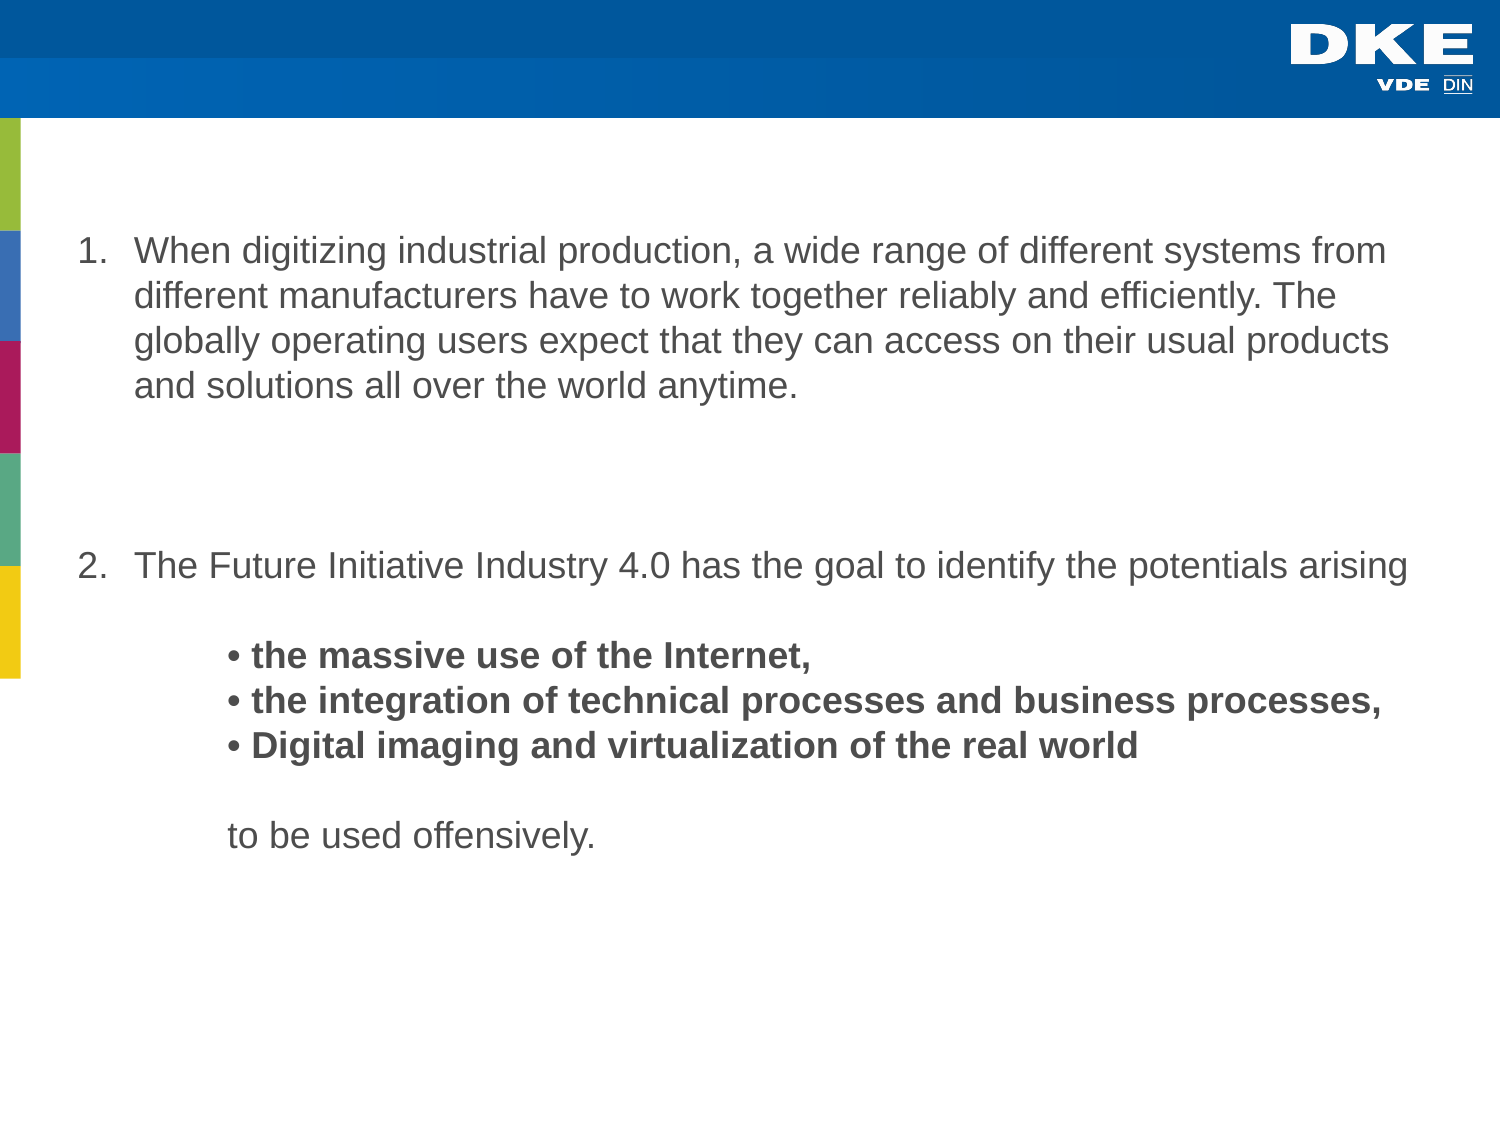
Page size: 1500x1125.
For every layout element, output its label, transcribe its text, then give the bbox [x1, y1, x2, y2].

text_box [0, 117, 21, 679]
text_box When digitizing industrial production, a wide range of different systems from different manufacturers have to work together reliably and efficiently. The globally operating users expect that they can access on their usual products and solutions all over the world anytime. The Future Initiative Industry 4.0 has the goal to identify the potentials arising • the massive use of the Internet, • the integration of technical processes and business processes, • Digital imaging and virtualization of the real world to be used offensively. [69, 218, 1469, 864]
picture [1291, 24, 1473, 94]
